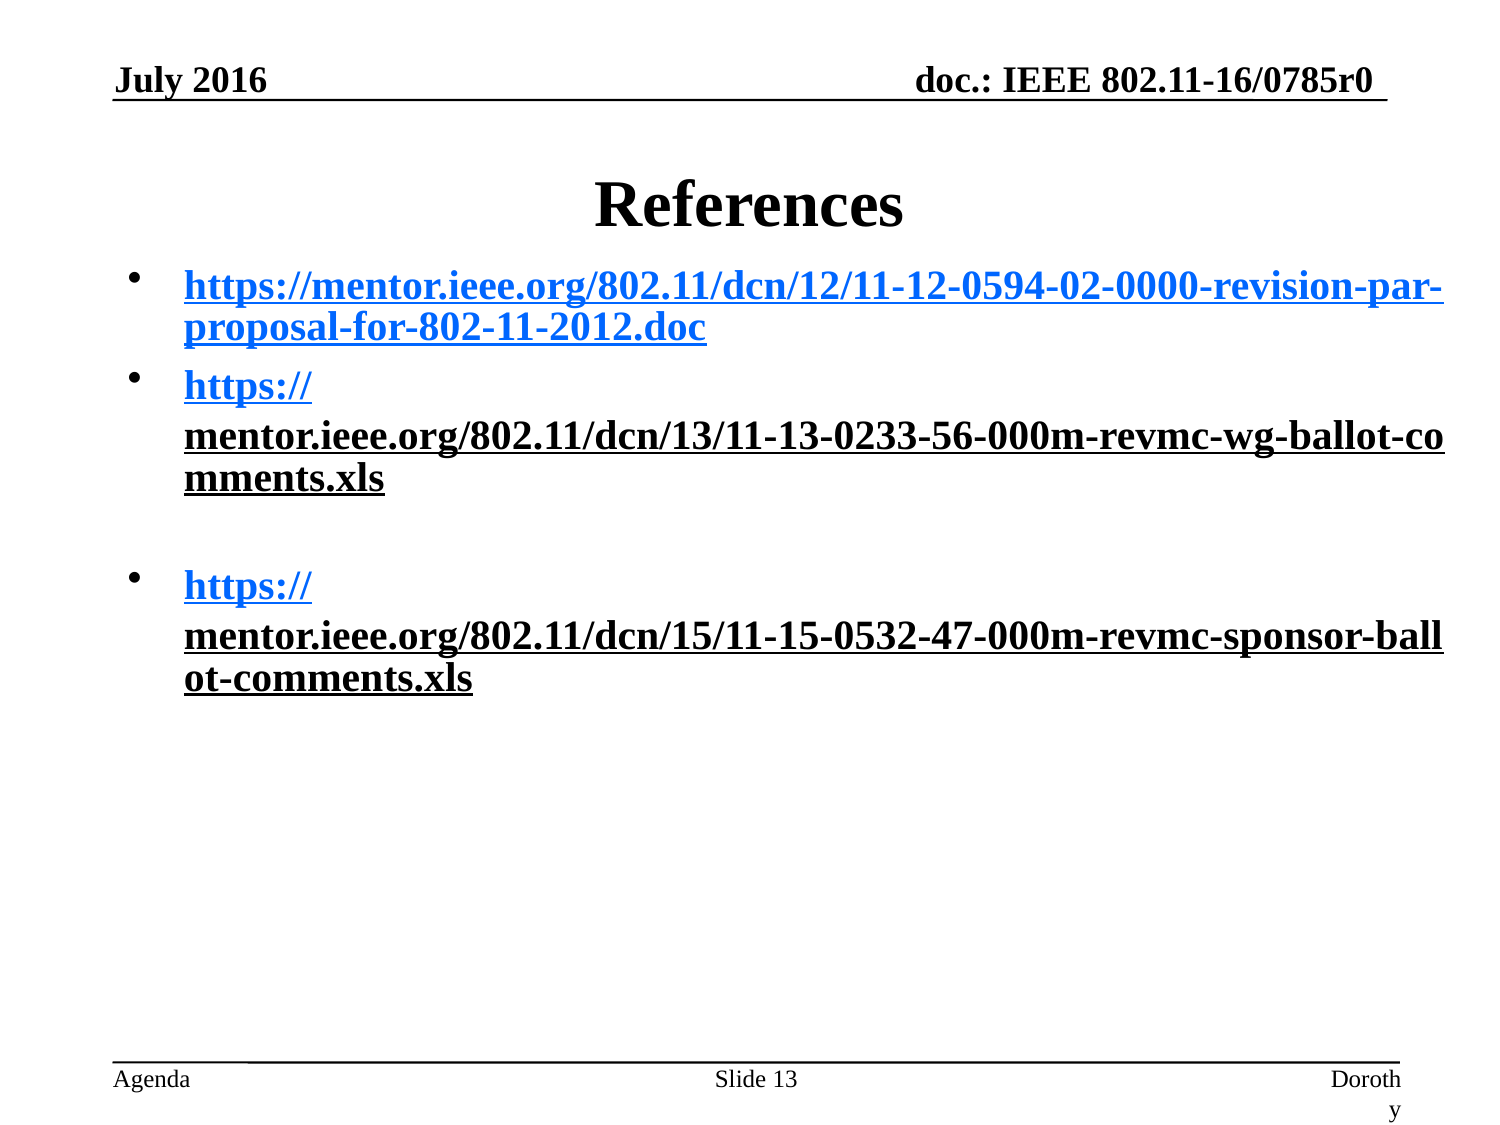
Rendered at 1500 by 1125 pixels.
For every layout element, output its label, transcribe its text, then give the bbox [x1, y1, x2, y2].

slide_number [114, 54, 425, 100]
title References [112, 112, 1388, 249]
list https://mentor.ieee.org/802.11/dcn/12/11-12-0594-02-0000-revision-par-proposal-for-802-11-2012.doc https://mentor.ieee.org/802.11/dcn/13/11-13-0233-56-000m-revmc-wg-ballot-comments.xls https://mentor.ieee.org/802.11/dcn/15/11-15-0532-47-000m-revmc-sponsor-ballot-comments.xls [112, 249, 1463, 1125]
